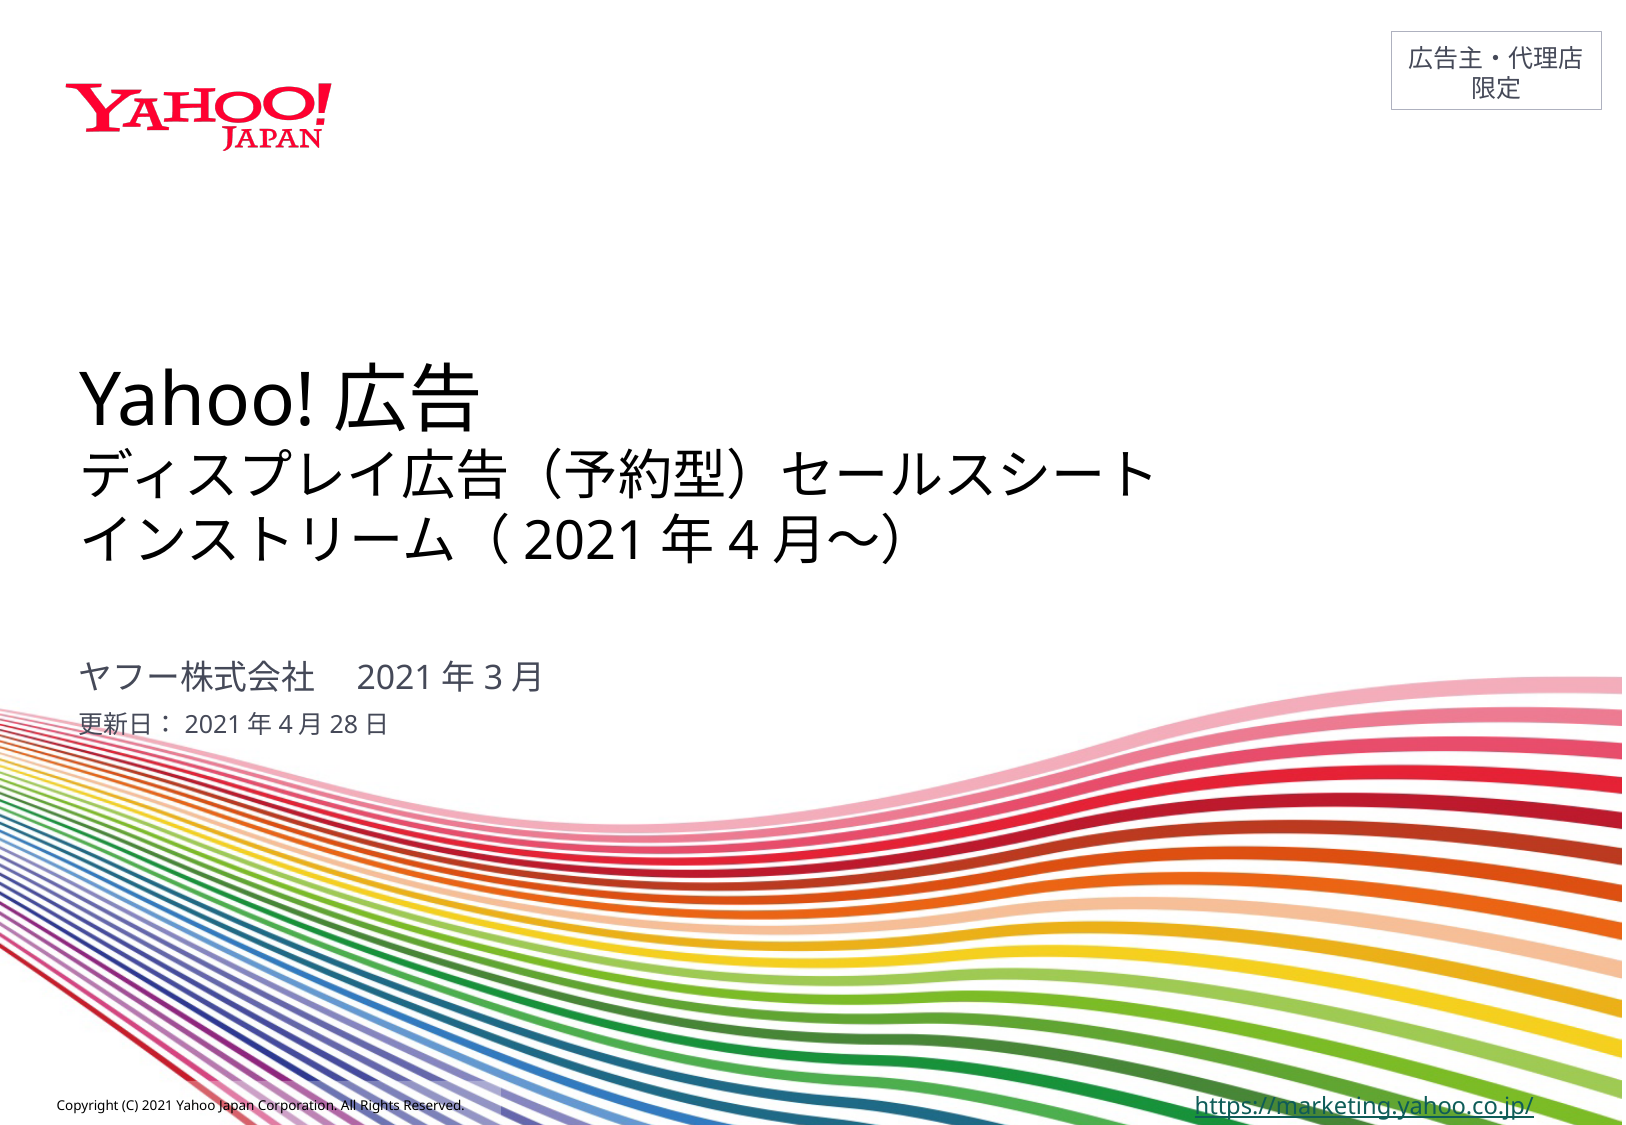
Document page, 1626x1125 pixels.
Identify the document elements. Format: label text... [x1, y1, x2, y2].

text_box ヤフー株式会社 2021年3月 更新日：2021年4月28日 [63, 646, 650, 673]
picture [39, 66, 358, 165]
text_box Yahoo!広告 ディスプレイ広告（予約型）セールスシート インストリーム（2021年4月～） [64, 343, 1545, 578]
picture [0, 675, 1622, 1125]
